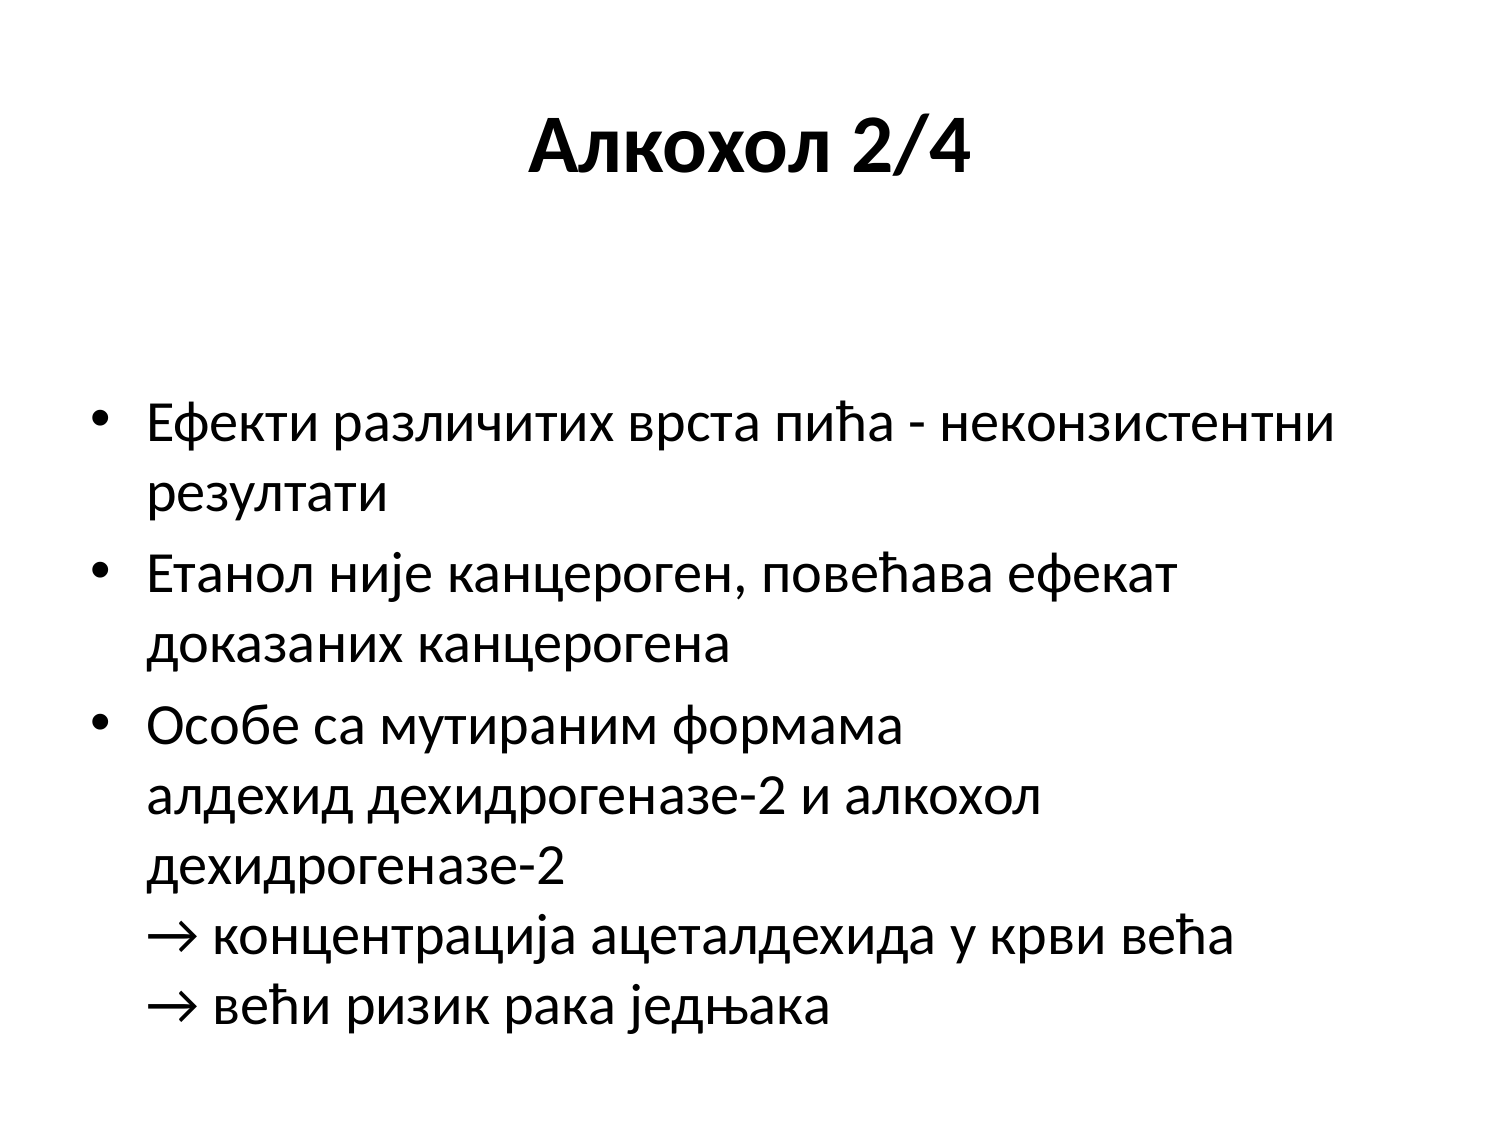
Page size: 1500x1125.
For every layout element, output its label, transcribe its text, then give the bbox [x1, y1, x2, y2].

list Ефекти различитих врста пића - неконзистентни резултати Етанол није канцероген, повећава ефекат доказаних канцерогена Особе са мутираним формама алдехид дехидрогеназе-2 и алкохол дехидрогеназе-2 → концентрација ацеталдехида у крви већа → већи ризик рака једњака [75, 375, 1425, 1083]
title Алкохол 2/4 [75, 45, 1425, 233]
